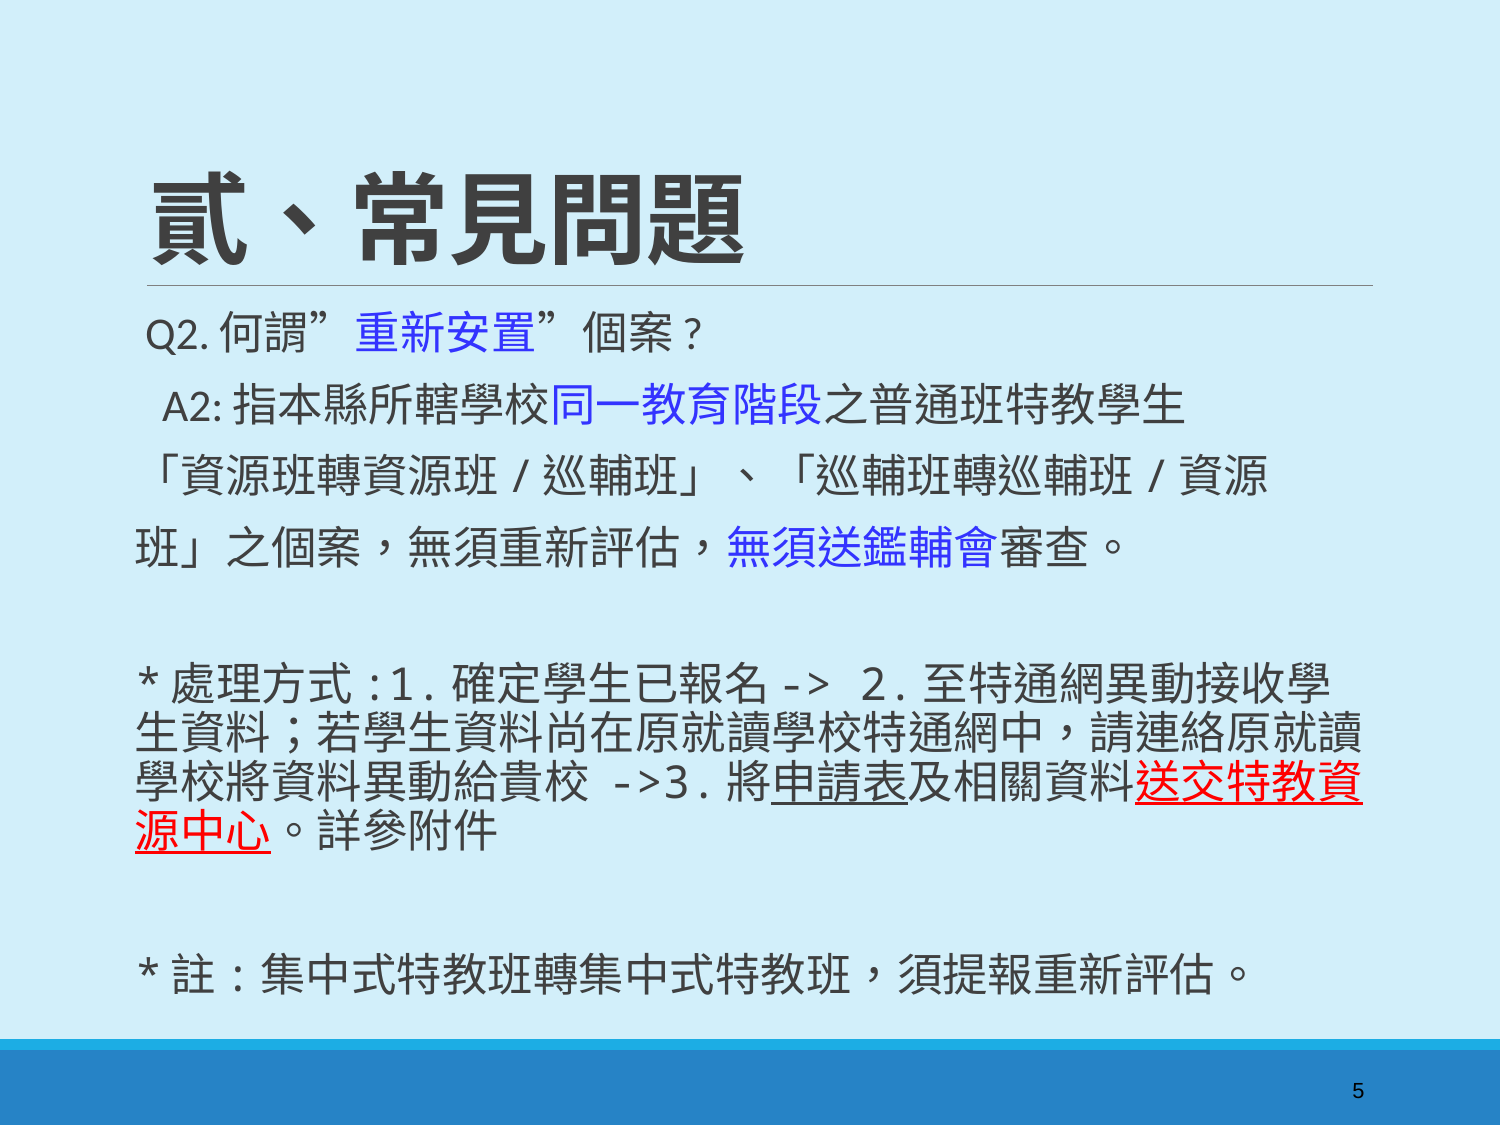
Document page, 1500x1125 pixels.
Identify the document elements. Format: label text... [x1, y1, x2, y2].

list Q2.何謂”重新安置”個案? A2:指本縣所轄學校同一教育階段之普通班特教學生 「資源班轉資源班/巡輔班」、「巡輔班轉巡輔班/資源 班」之個案，無須重新評估，無須送鑑輔會審查。 *處理方式:1.確定學生已報名-> 2.至特通網異動接收學生資料；若學生資料尚在原就讀學校特通網中，請連絡原就讀學校將資料異動給貴校 ->3.將申請表及相關資料送交特教資源中心。詳參附件 *註:集中式特教班轉集中式特教班，須提報重新評估。 [134, 302, 1373, 1024]
title 貳、常見問題 [134, 47, 1373, 285]
slide_number 5 [1217, 1059, 1380, 1120]
